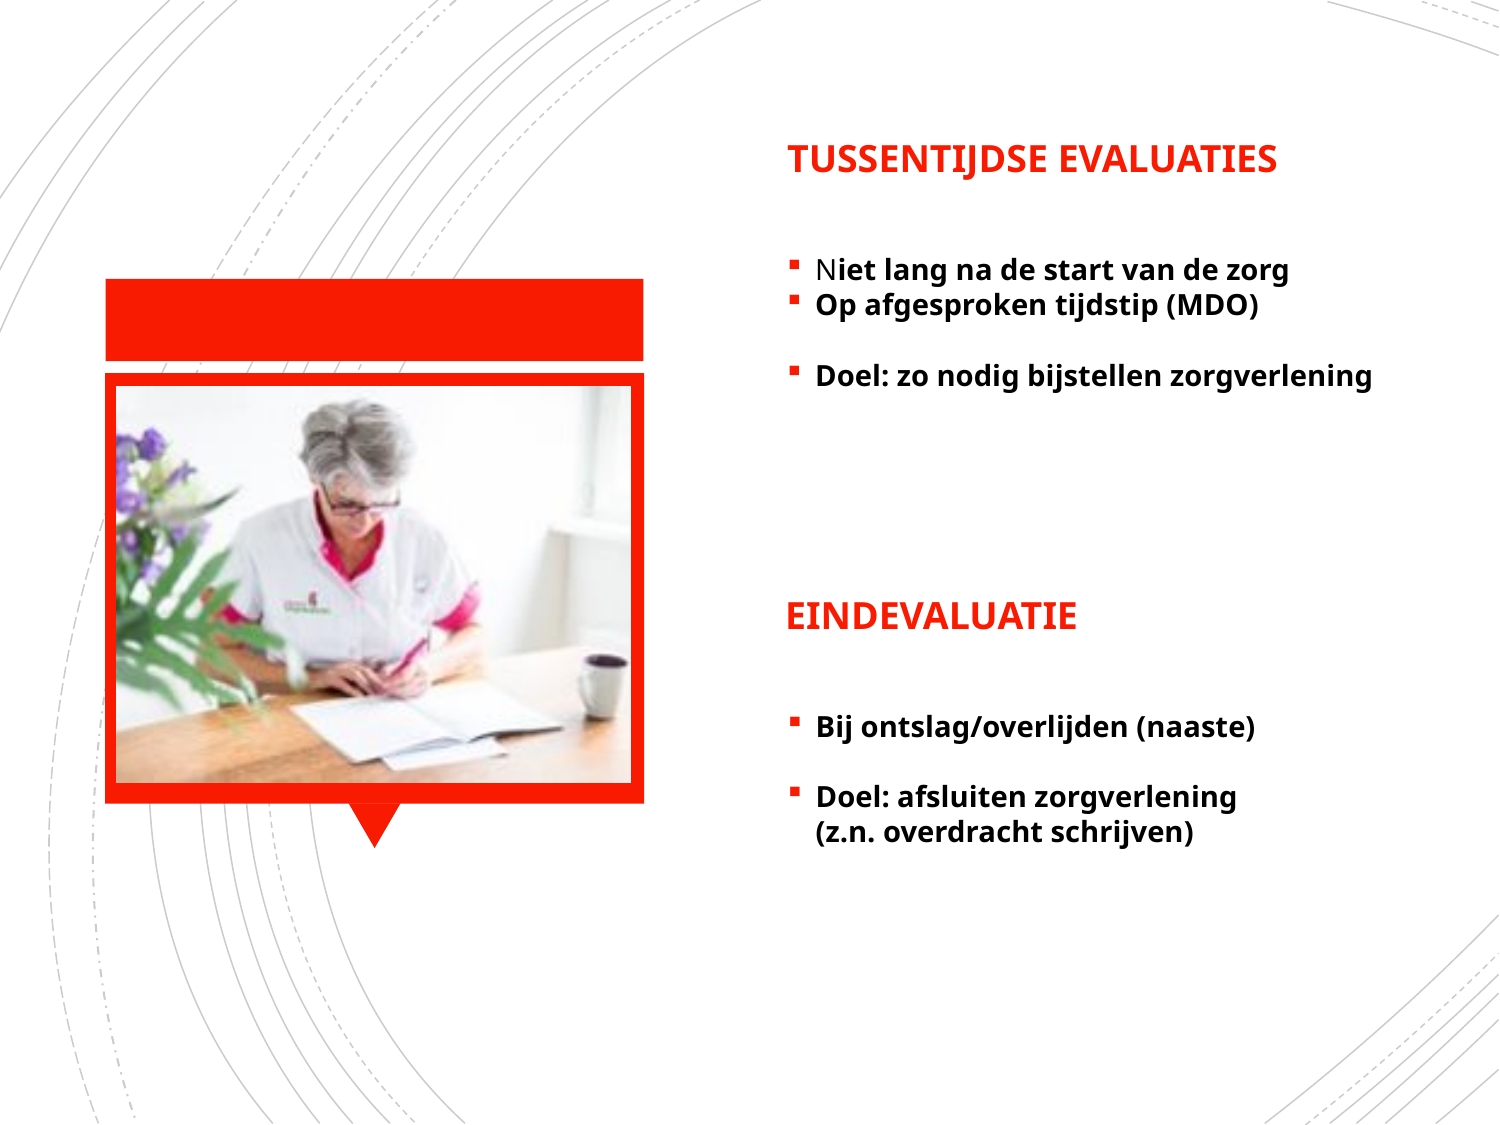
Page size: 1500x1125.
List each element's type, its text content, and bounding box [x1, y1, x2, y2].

list Niet lang na de start van de zorg Op afgesproken tijdstip (MDO) Doel: zo nodig bijstellen zorgverlening [772, 244, 1397, 536]
picture [116, 386, 631, 784]
title [118, 784, 631, 918]
list Eindevaluatie [770, 588, 1397, 701]
list Tussentijdse evaluaties [772, 131, 1397, 244]
list Bij ontslag/overlijden (naaste) Doel: afsluiten zorgverlening (z.n. overdracht schrijven) [772, 700, 1468, 994]
